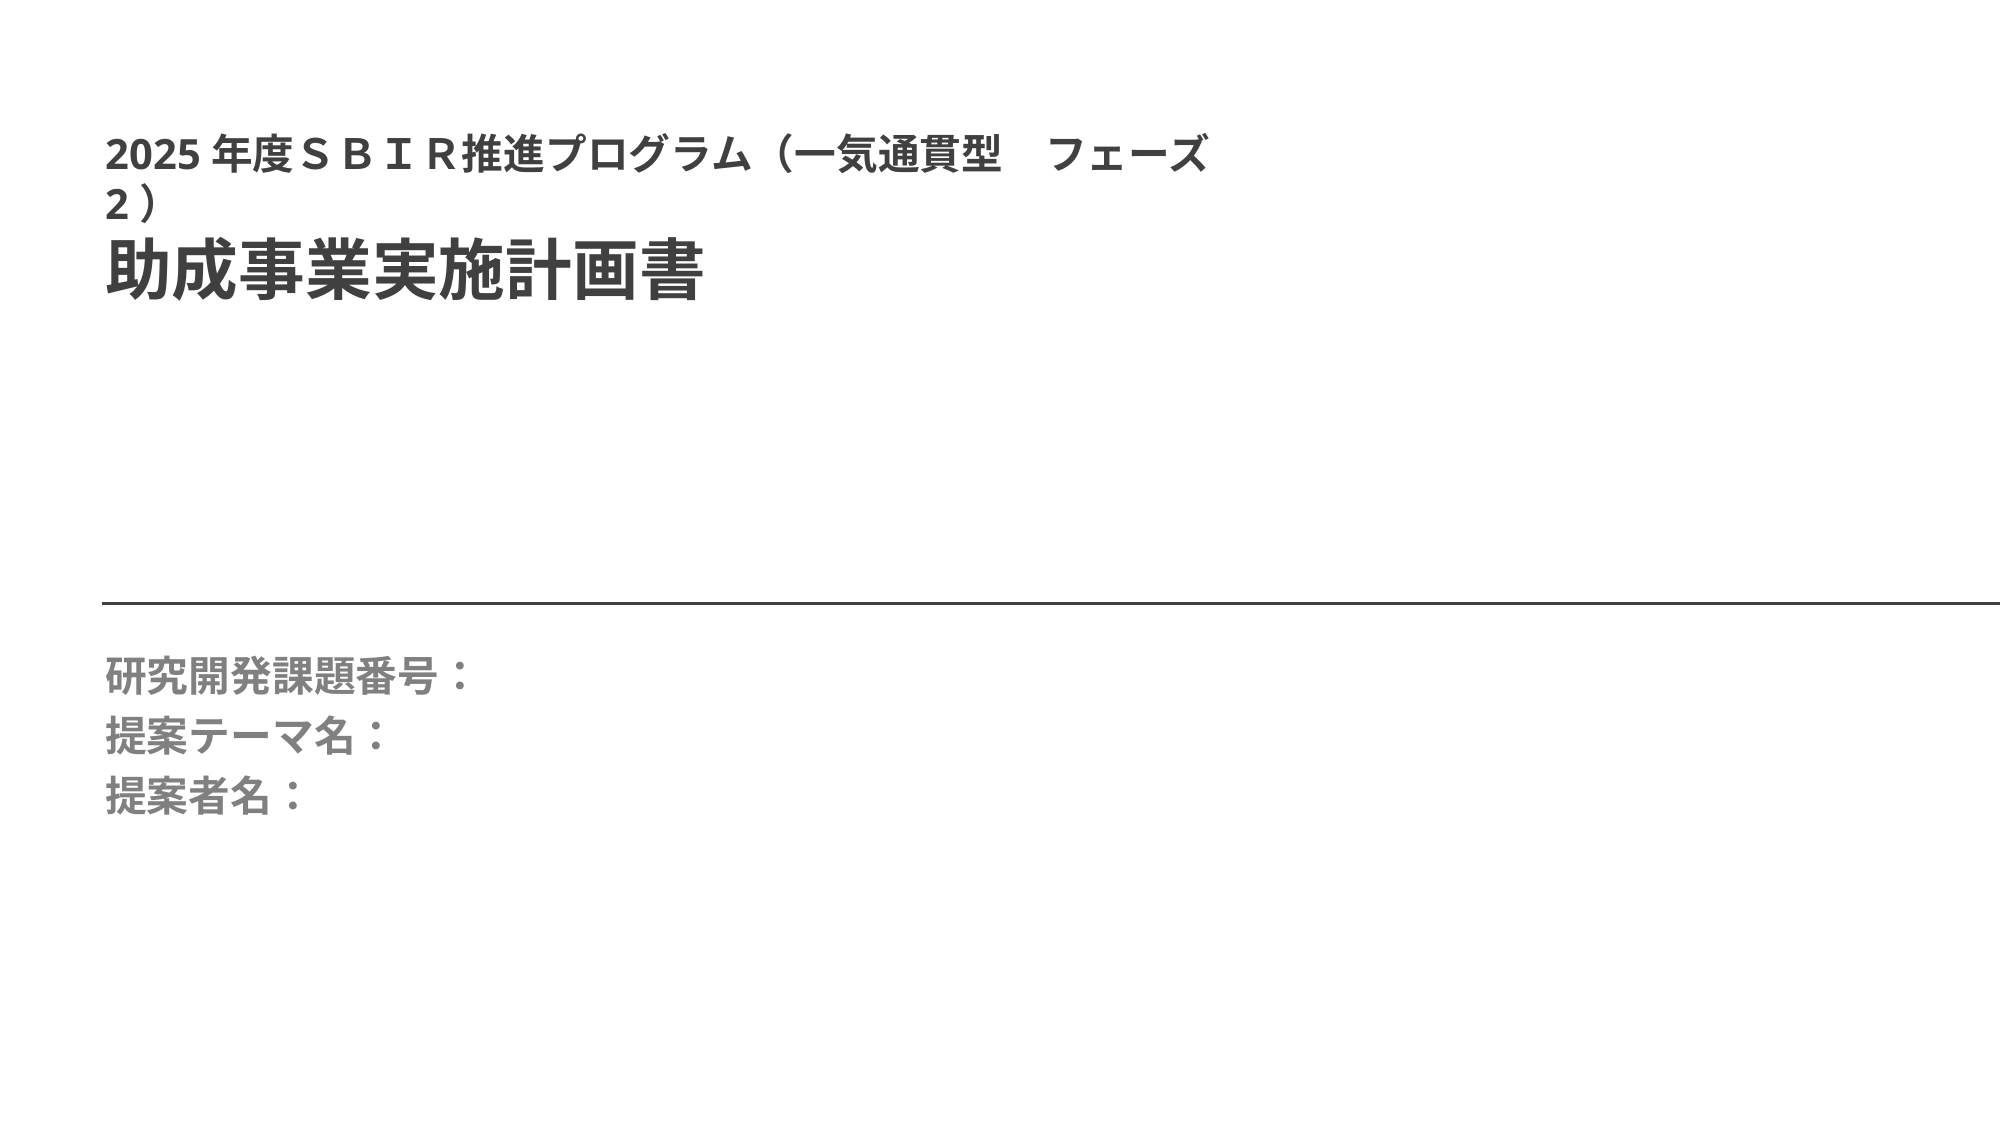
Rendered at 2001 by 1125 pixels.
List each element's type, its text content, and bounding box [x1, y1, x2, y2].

text_box 研究開発課題番号： 提案テーマ名： 提案者名： [90, 631, 1948, 828]
text_box 2025年度ＳＢＩＲ推進プログラム（一気通貫型 フェーズ2） 助成事業実施計画書 [90, 120, 1308, 316]
